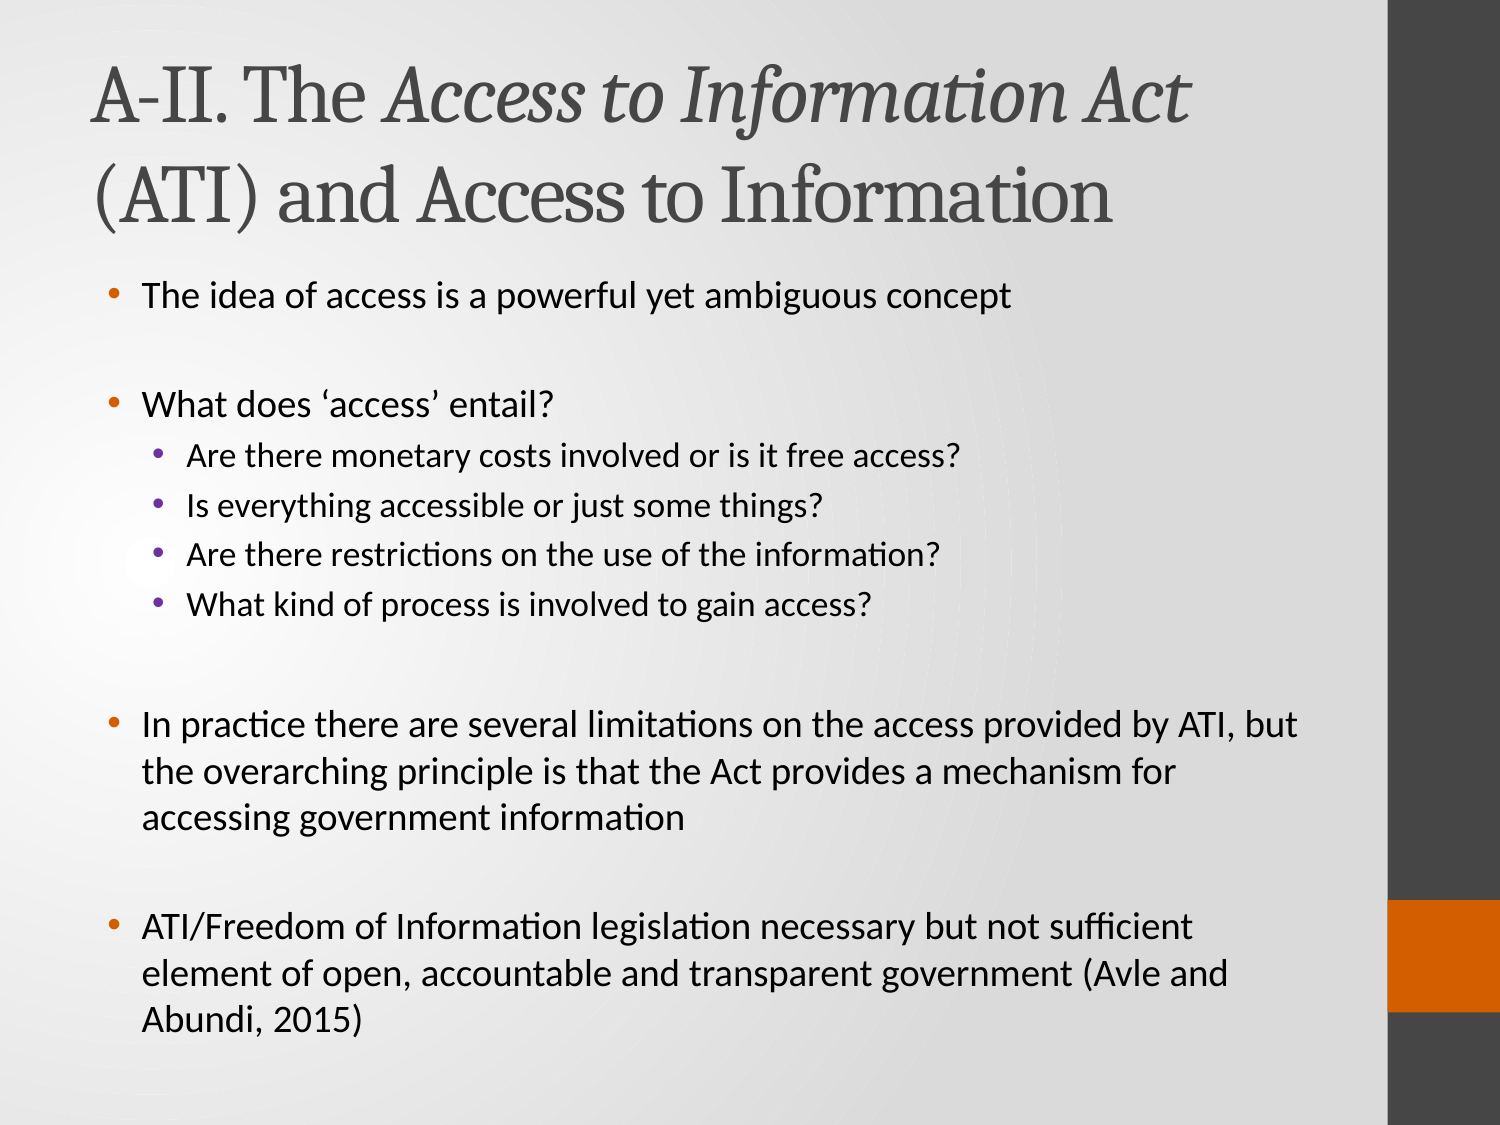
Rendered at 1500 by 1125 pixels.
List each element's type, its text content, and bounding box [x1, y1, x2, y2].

list The idea of access is a powerful yet ambiguous concept What does ‘access’ entail? Are there monetary costs involved or is it free access? Is everything accessible or just some things? Are there restrictions on the use of the information? What kind of process is involved to gain access? In practice there are several limitations on the access provided by ATI, but the overarching principle is that the Act provides a mechanism for accessing government information ATI/Freedom of Information legislation necessary but not sufficient element of open, accountable and transparent government (Avle and Abundi, 2015) [75, 262, 1325, 1050]
title A-II. The Access to Information Act (ATI) and Access to Information [75, 45, 1325, 233]
